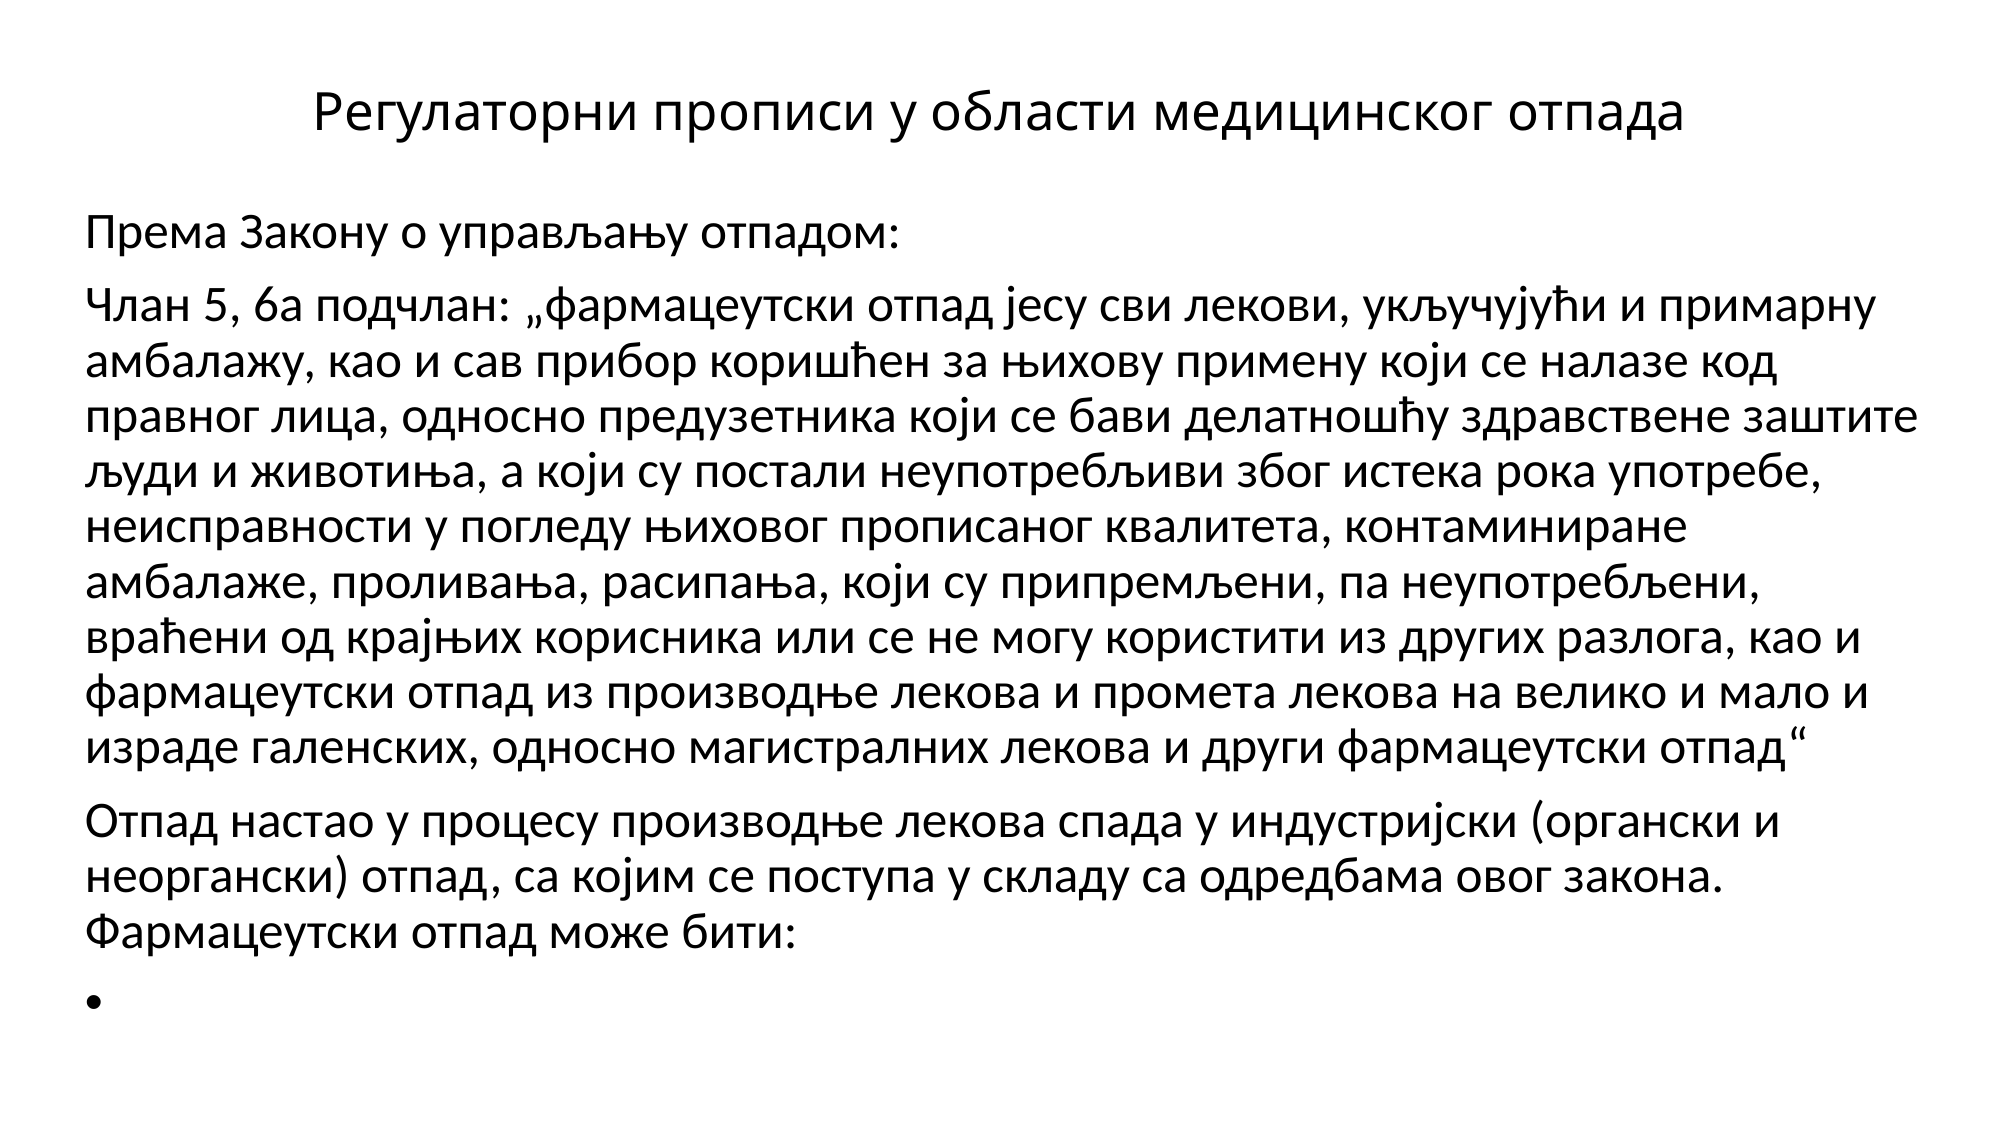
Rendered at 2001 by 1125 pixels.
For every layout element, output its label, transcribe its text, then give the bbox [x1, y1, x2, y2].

list Према Закону о управљању отпадом: Члан 5, 6а подчлан: „фармацеутски отпад јесу сви лекови, укључујући и примарну амбалажу, као и сав прибор коришћен за њихову примену који се налазе код правног лица, односно предузетника који се бави делатношћу здравствене заштите људи и животиња, а који су постали неупотребљиви због истека рока употребе, неисправности у погледу њиховог прописаног квалитета, контаминиране амбалаже, проливања, расипања, који су припремљени, па неупотребљени, враћени од крајњих корисника или се не могу користити из других разлога, као и фармацеутски отпад из производње лекова и промета лекова на велико и мало и израде галенских, односно магистралних лекова и други фармацеутски отпад“ Отпад настао у процесу производње лекова спада у индустријски (органски и неоргански) отпад, са којим се поступа у складу са одредбама овог закона. Фармацеутски отпад може бити: [69, 196, 1946, 1080]
title Регулаторни прописи у области медицинског отпада [137, 59, 1863, 167]
